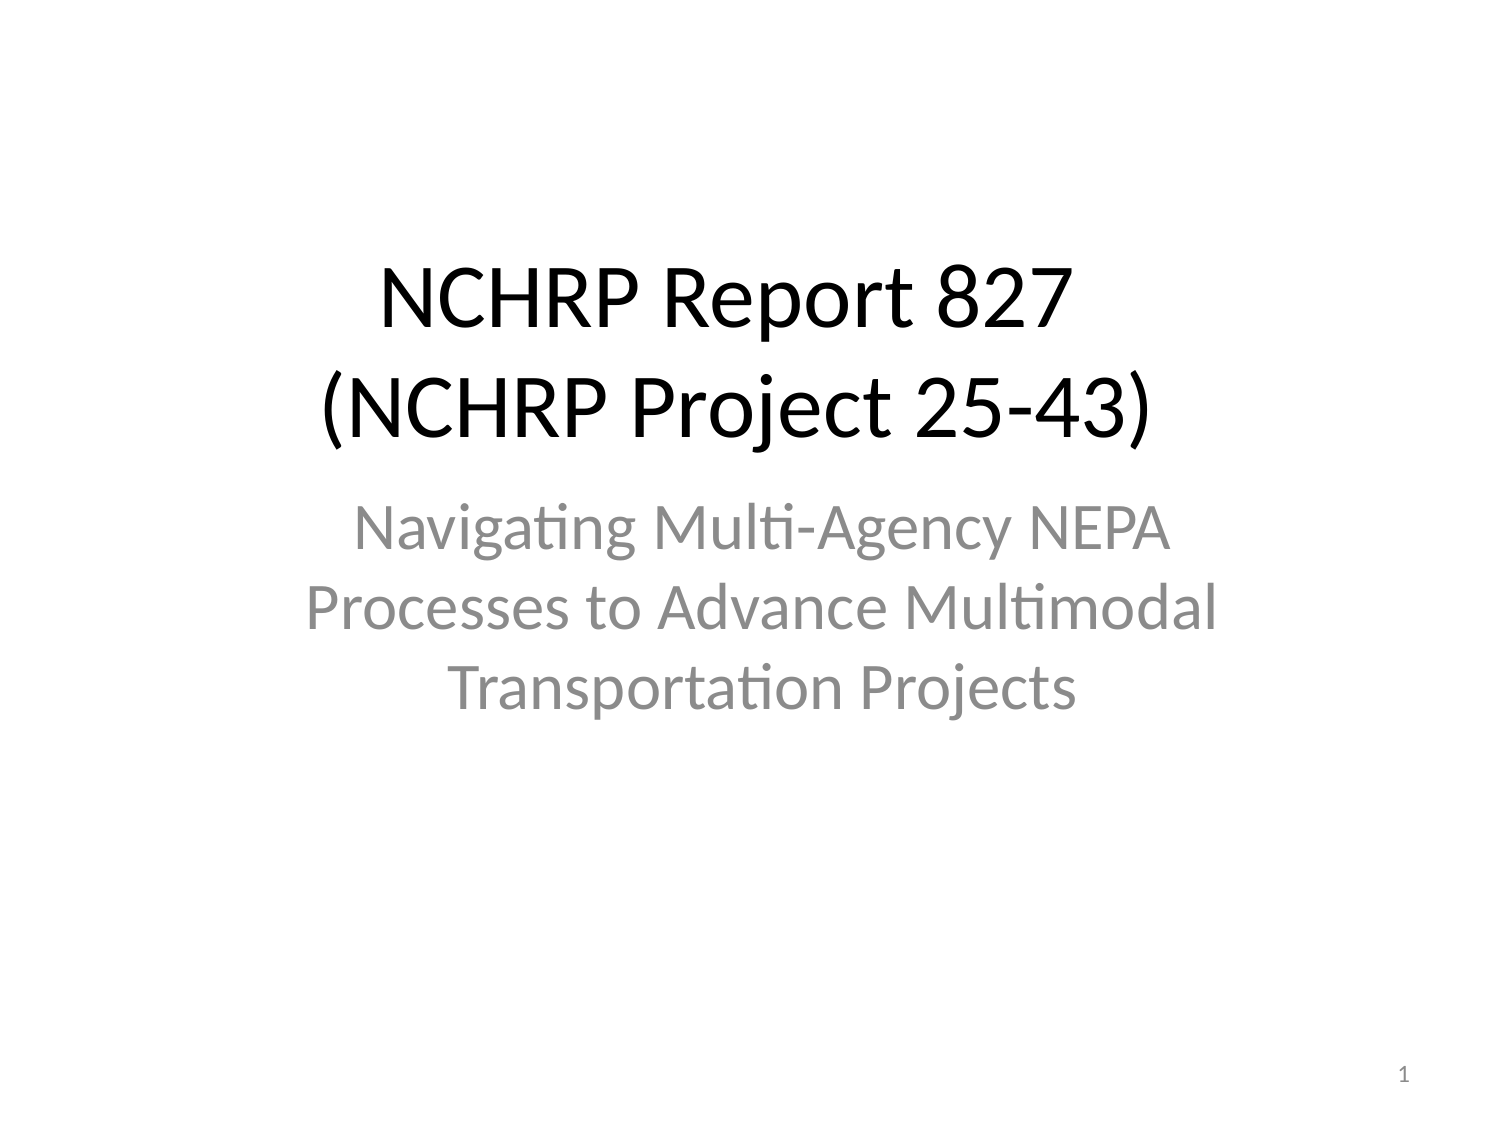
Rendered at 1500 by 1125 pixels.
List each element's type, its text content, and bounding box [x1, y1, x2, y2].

slide_number 1 [1074, 1042, 1425, 1103]
title NCHRP Report 827 (NCHRP Project 25-43) [99, 224, 1375, 467]
subtitle Navigating Multi-Agency NEPA Processes to Advance Multimodal Transportation Projects [237, 474, 1288, 763]
